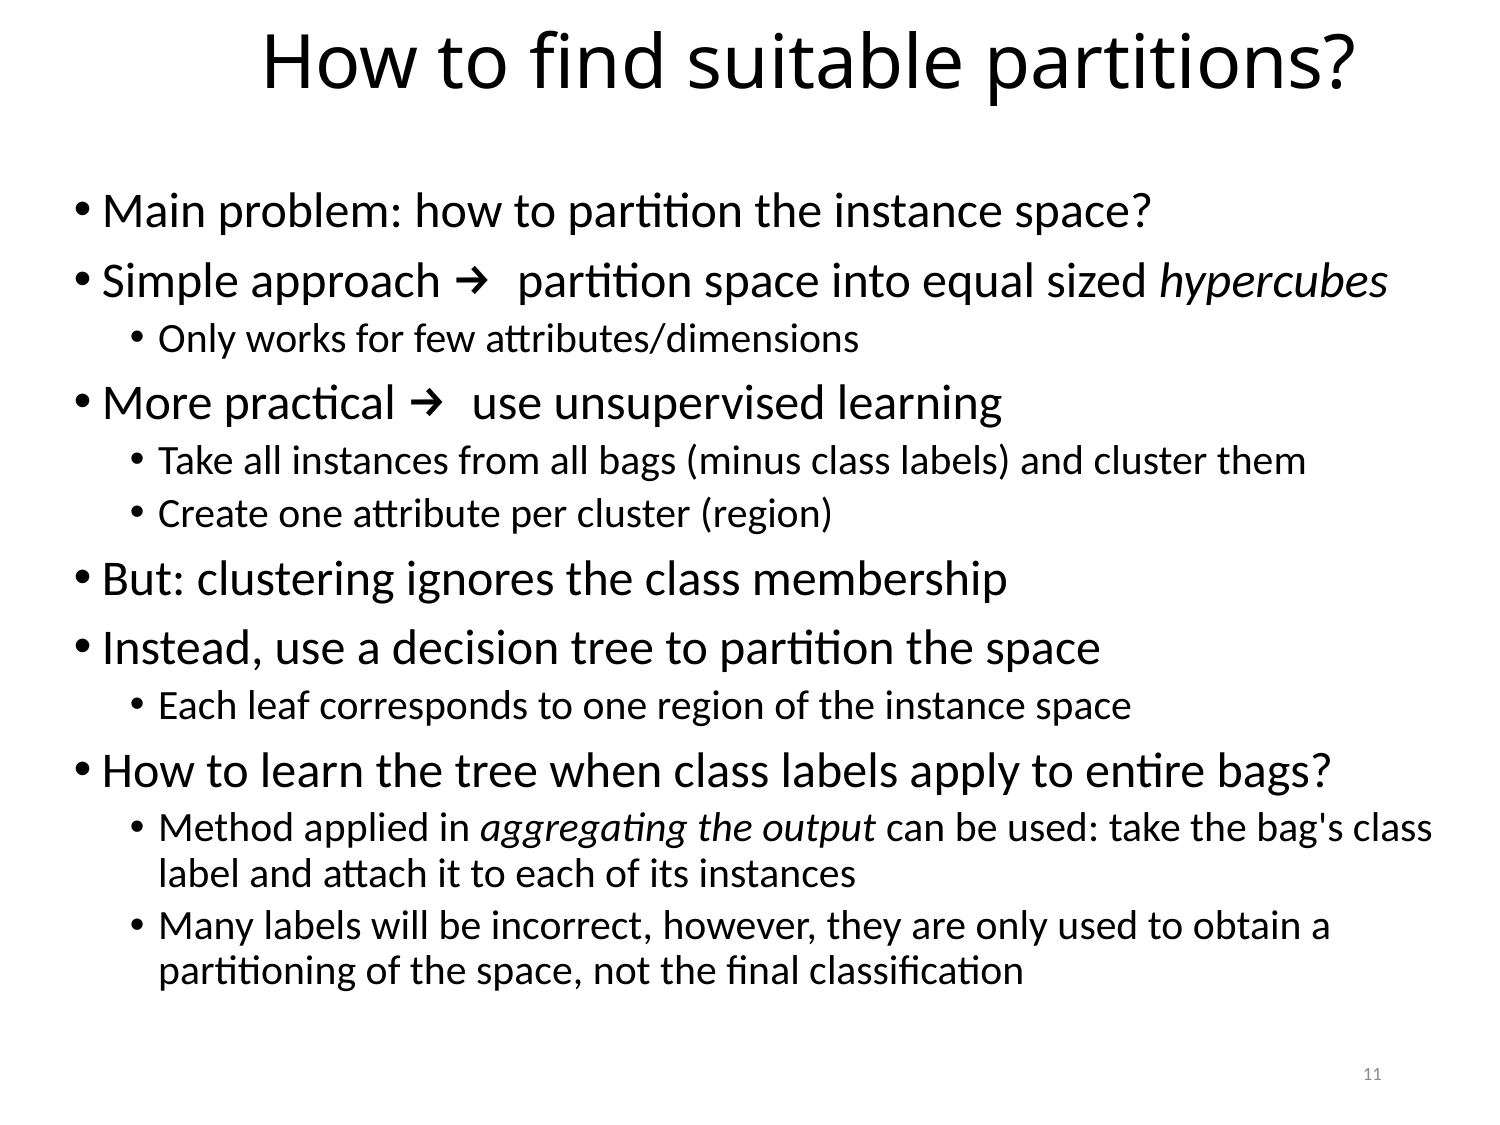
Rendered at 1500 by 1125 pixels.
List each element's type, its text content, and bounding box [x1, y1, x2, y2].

title How to find suitable partitions? [245, 0, 1500, 159]
list Main problem: how to partition the instance space? Simple approach → partition space into equal sized hypercubes Only works for few attributes/dimensions More practical → use unsupervised learning Take all instances from all bags (minus class labels) and cluster them Create one attribute per cluster (region) But: clustering ignores the class membership Instead, use a decision tree to partition the space Each leaf corresponds to one region of the instance space How to learn the tree when class labels apply to entire bags? Method applied in aggregating the output can be used: take the bag's class label and attach it to each of its instances Many labels will be incorrect, however, they are only used to obtain a partitioning of the space, not the final classification [58, 177, 1472, 1093]
slide_number 11 [1059, 1042, 1397, 1103]
